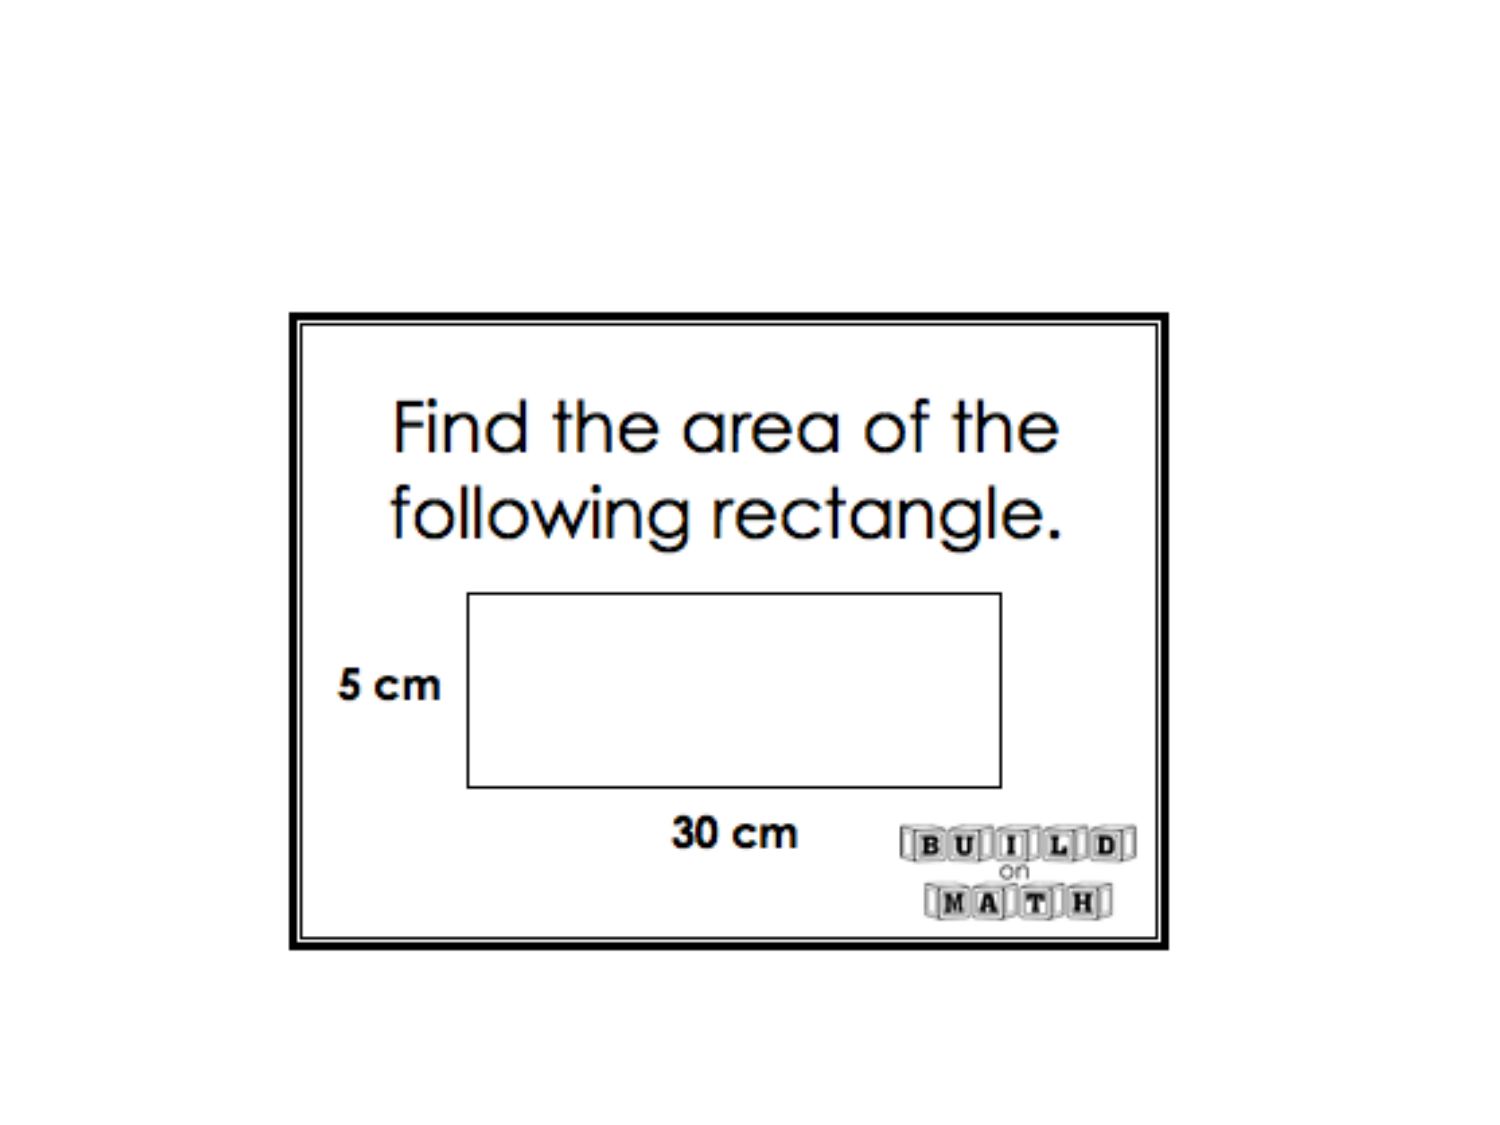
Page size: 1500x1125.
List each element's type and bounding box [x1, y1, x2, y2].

list [74, 262, 1426, 1006]
